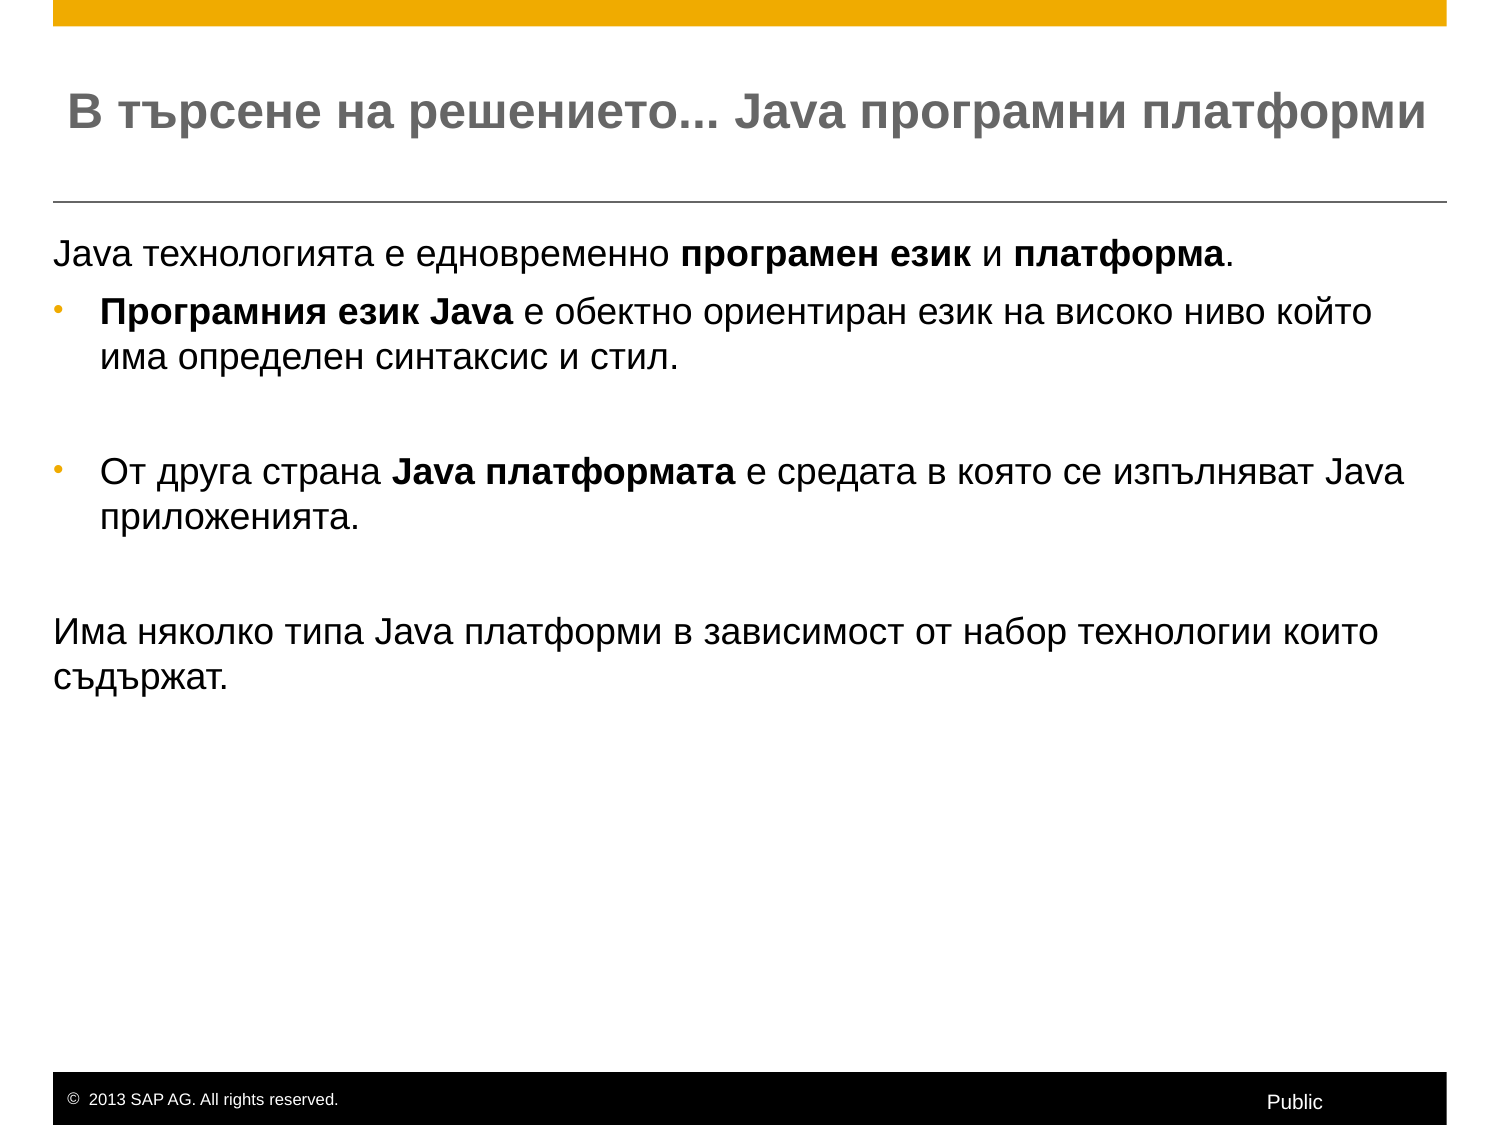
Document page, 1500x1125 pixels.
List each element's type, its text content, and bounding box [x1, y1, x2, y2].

title В търсене на решението... Java програмни платформи [53, 53, 1447, 155]
list Java технологията е едновременно програмен език и платформа. Програмния език Java е обектно ориентиран език на високо ниво който има определен синтаксис и стил. От друга страна Java платформата е средата в която се изпълняват Java приложенията. Има няколко типа Java платформи в зависимост от набор технологии които съдържат. [53, 229, 1447, 981]
